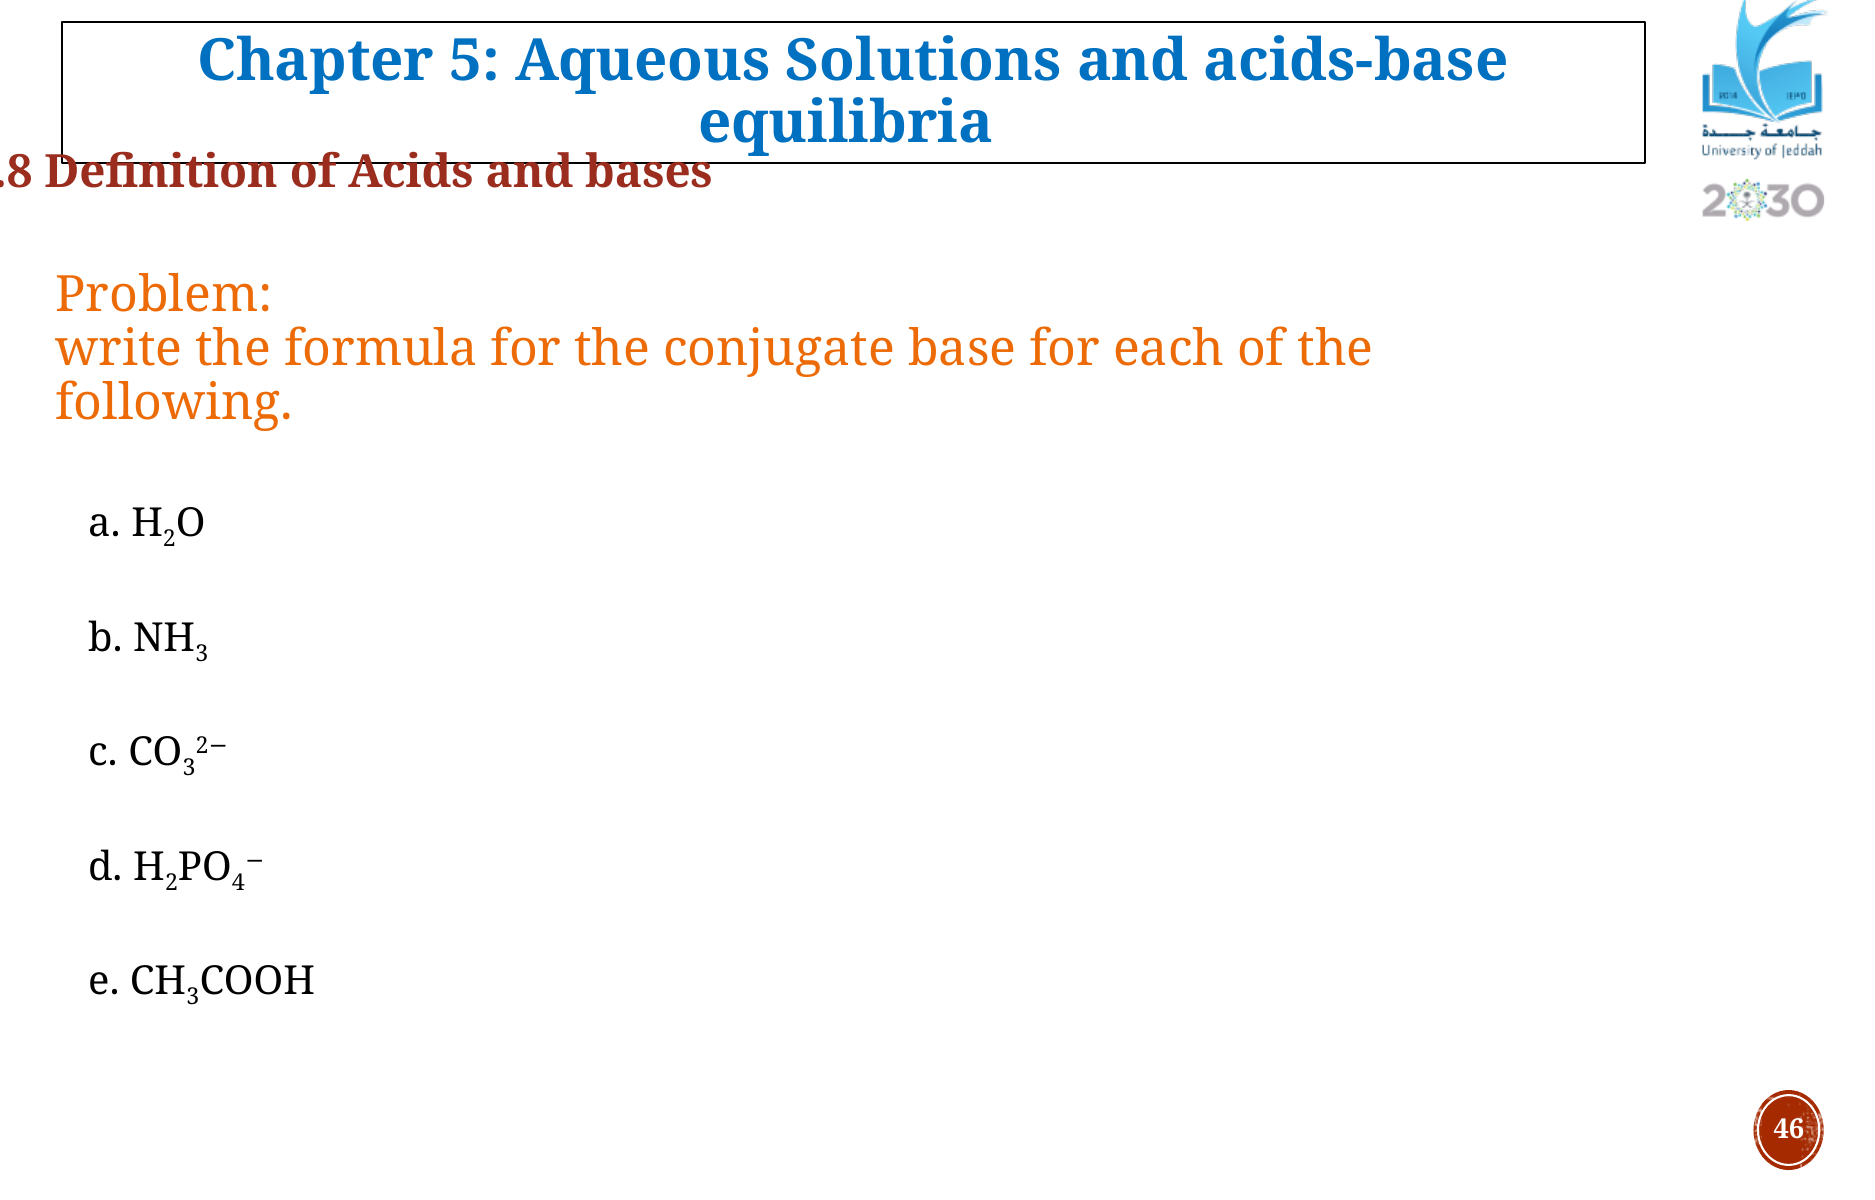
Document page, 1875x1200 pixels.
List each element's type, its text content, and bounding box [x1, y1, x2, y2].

title Problem: write the formula for the conjugate base for each of the following. [0, 260, 1576, 476]
slide_number 46 [1739, 1097, 1838, 1162]
text_box H2O NH3 c. CO32− d. H2PO4− e. CH3COOH [73, 489, 1327, 1017]
picture [1681, 0, 1846, 227]
text_box 5.8 Definition of Acids and bases [0, 134, 729, 205]
text_box Chapter 5: Aqueous Solutions and acids-base equilibria [61, 21, 1646, 164]
